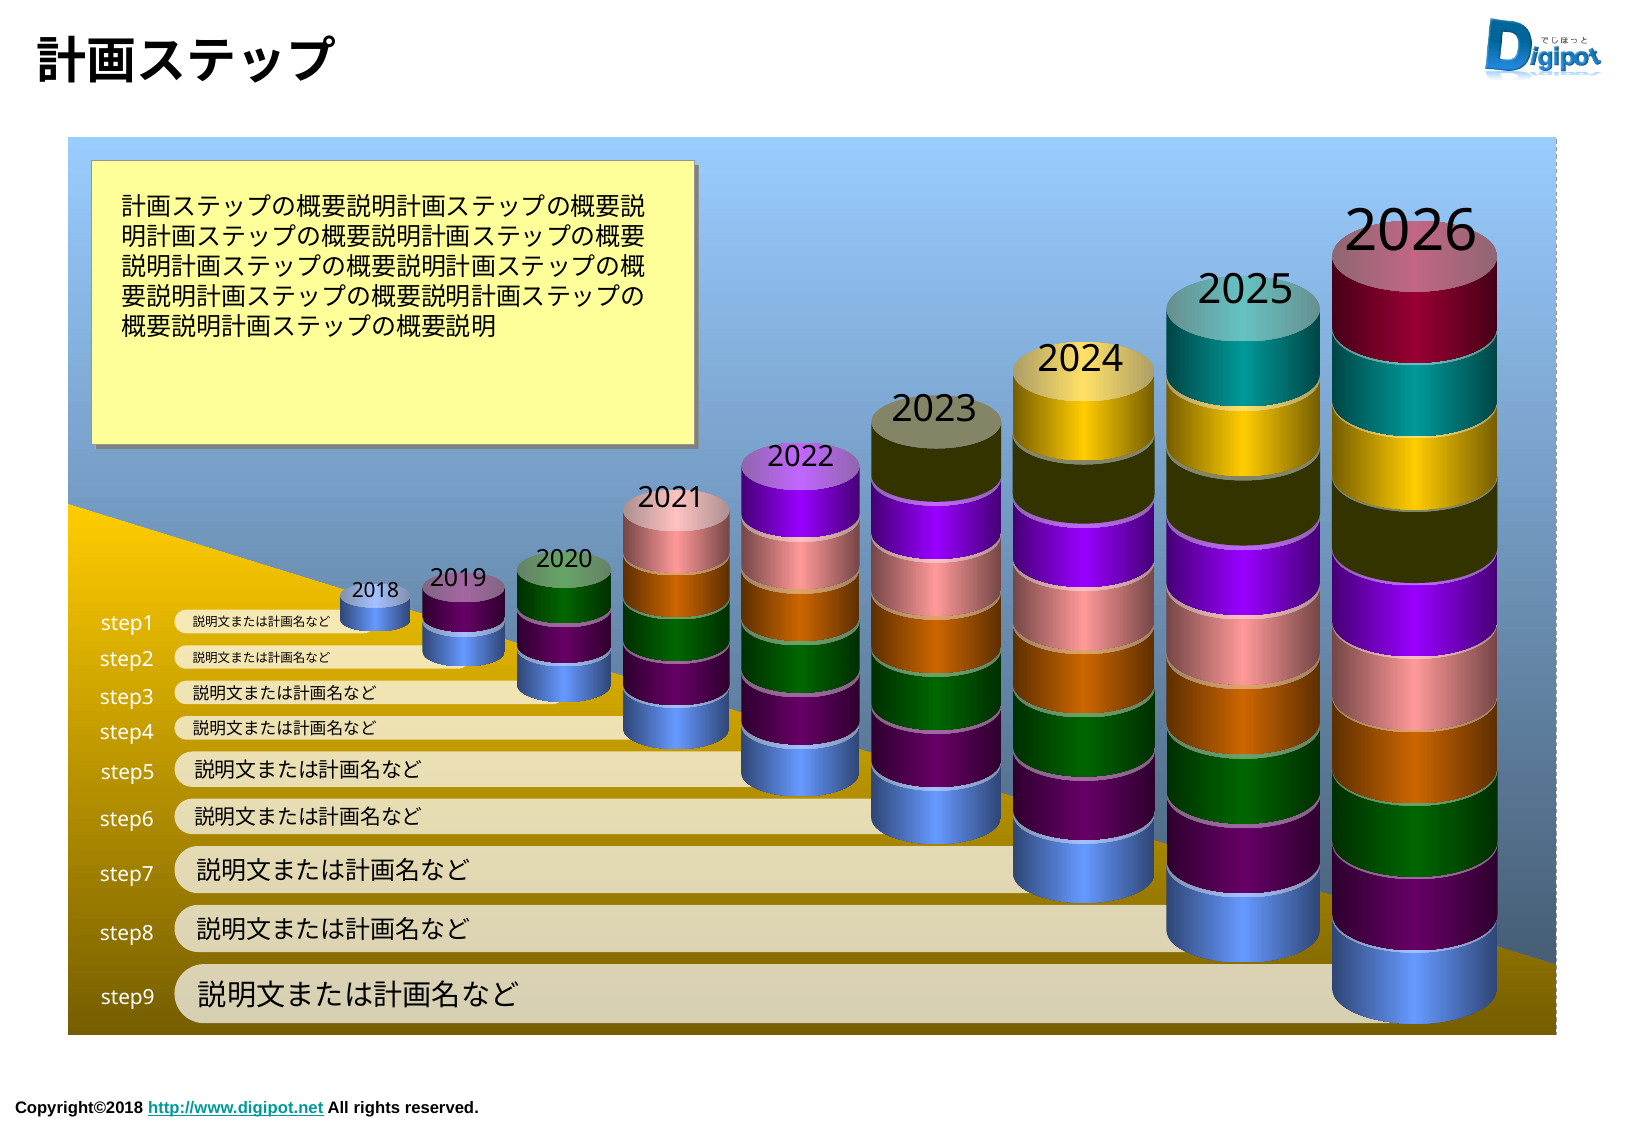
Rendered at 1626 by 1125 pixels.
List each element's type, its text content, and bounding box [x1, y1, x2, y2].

text_box [1166, 656, 1321, 755]
text_box [1332, 771, 1498, 877]
text_box 説明文または計画名など [174, 716, 630, 740]
text_box 計画ステップの概要説明計画ステップの概要説明計画ステップの概要説明計画ステップの概要説明計画ステップの概要説明計画ステップの概要説明計画ステップの概要説明計画ステップの概要説明計画ステップの概要説明 [91, 160, 695, 445]
text_box step6 [85, 798, 169, 839]
text_box [871, 408, 1002, 502]
text_box [1332, 846, 1498, 951]
text_box step9 [86, 976, 170, 1016]
text_box [741, 517, 860, 590]
text_box [871, 594, 1001, 673]
text_box 説明文または計画名など [174, 904, 1186, 953]
text_box 説明文または計画名など [174, 680, 560, 705]
text_box 説明文または計画名など [174, 798, 885, 835]
text_box 2025 [1182, 254, 1309, 320]
text_box 2022 [752, 429, 850, 480]
text_box 説明文または計画名など [174, 609, 369, 634]
text_box [1331, 917, 1498, 1024]
text_box step5 [86, 751, 170, 792]
text_box [1166, 725, 1321, 824]
picture [1485, 18, 1602, 82]
text_box [1012, 813, 1155, 903]
text_box [68, 137, 1557, 965]
text_box 48,000 [1167, 520, 1319, 549]
text_box [1331, 402, 1498, 510]
text_box [623, 644, 730, 706]
text_box 説明文または計画名など [174, 645, 465, 669]
text_box [516, 608, 612, 663]
text_box step8 [85, 912, 169, 952]
text_box 2020 [521, 534, 608, 580]
text_box [623, 555, 730, 617]
text_box 説明文または計画名など [174, 751, 751, 787]
text_box [741, 673, 860, 745]
text_box [1166, 794, 1321, 894]
text_box [1166, 863, 1321, 963]
text_box [871, 537, 1001, 616]
title 計画ステップ [21, 19, 881, 98]
text_box [1012, 623, 1155, 714]
text_box [622, 686, 730, 750]
text_box [741, 453, 860, 538]
text_box 20,000 [872, 481, 1000, 505]
text_box [623, 600, 730, 661]
text_box [1331, 329, 1498, 437]
text_box [1331, 623, 1498, 730]
text_box [1012, 353, 1155, 461]
text_box [871, 479, 1001, 559]
text_box 2019 [414, 553, 502, 599]
text_box [741, 620, 860, 693]
text_box [623, 499, 730, 573]
text_box 2018 [337, 569, 414, 610]
text_box [1331, 696, 1498, 804]
text_box [1013, 752, 1155, 840]
text_box [871, 706, 1002, 787]
text_box step2 [85, 638, 169, 676]
text_box [871, 649, 1002, 730]
text_box [1166, 586, 1321, 685]
text_box [1331, 476, 1498, 584]
text_box [741, 569, 860, 641]
text_box [1013, 688, 1155, 777]
text_box [339, 610, 411, 632]
text_box 2024 [1022, 327, 1139, 387]
text_box step3 [85, 676, 169, 711]
text_box 説明文または計画名など [174, 846, 1031, 894]
text_box [871, 765, 1001, 844]
text_box step7 [85, 853, 169, 893]
text_box [422, 583, 505, 632]
text_box [1331, 245, 1498, 363]
text_box [1166, 289, 1321, 407]
text_box step4 [85, 711, 169, 752]
text_box [1331, 549, 1498, 657]
text_box [1012, 497, 1155, 587]
text_box step1 [86, 602, 170, 643]
text_box [741, 725, 860, 797]
text_box 説明文または計画名など [174, 964, 1398, 1024]
text_box [68, 504, 1557, 1035]
text_box [1166, 517, 1321, 616]
text_box 2026 [1330, 184, 1493, 270]
text_box [1012, 434, 1155, 524]
text_box 2023 [876, 377, 992, 437]
text_box 2021 [622, 471, 720, 521]
text_box [516, 647, 612, 703]
text_box 28,000 [1014, 501, 1154, 527]
text_box [422, 620, 505, 667]
text_box [1166, 378, 1321, 476]
text_box [1166, 447, 1321, 546]
text_box [1012, 560, 1155, 650]
text_box [516, 563, 612, 624]
